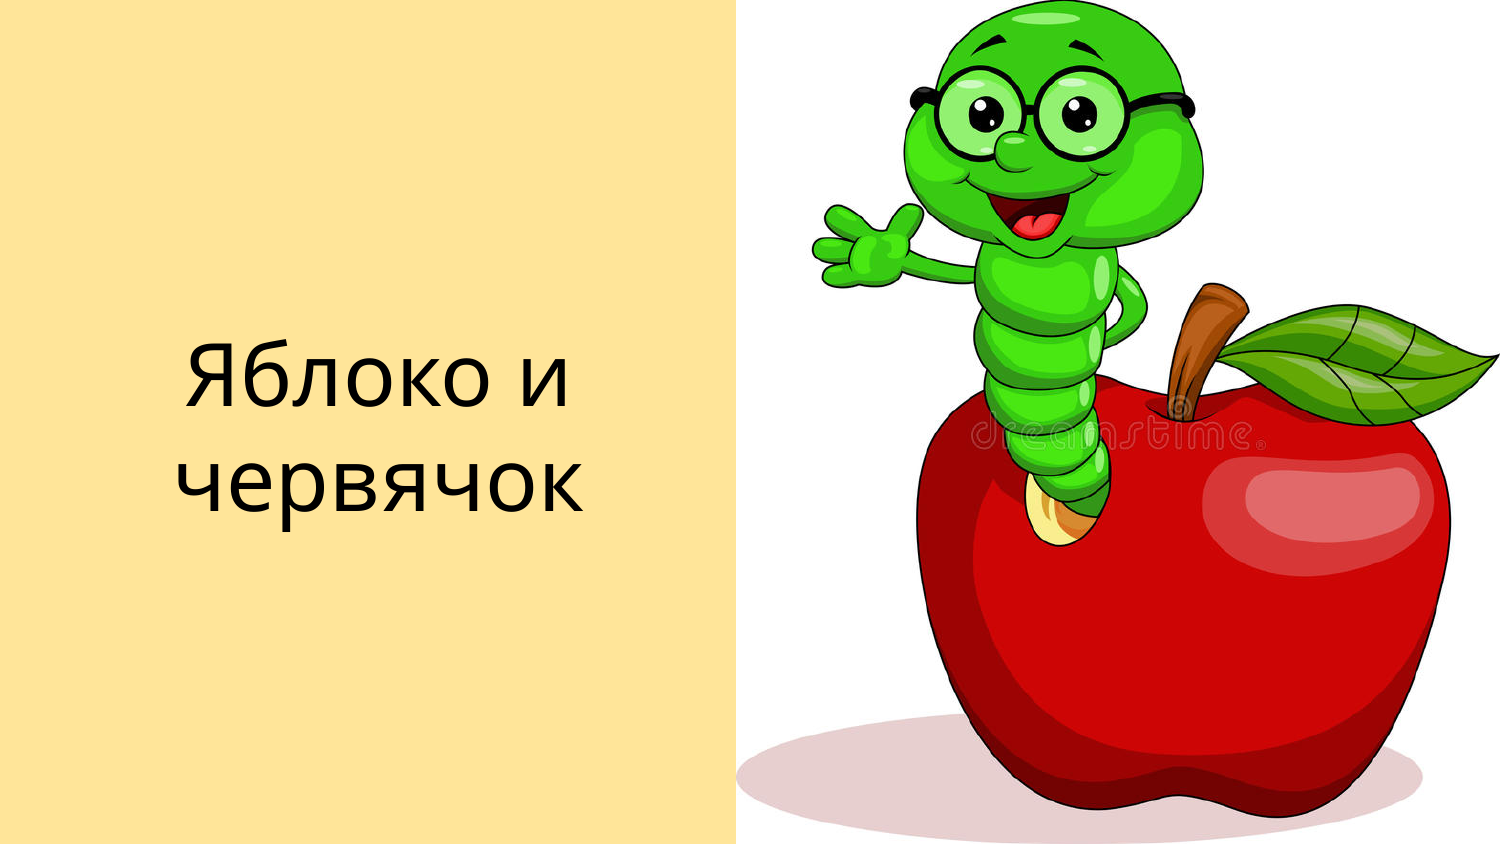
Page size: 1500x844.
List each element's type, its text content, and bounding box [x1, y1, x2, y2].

title Яблоко и червячок [47, 300, 711, 544]
picture [736, 0, 1500, 844]
